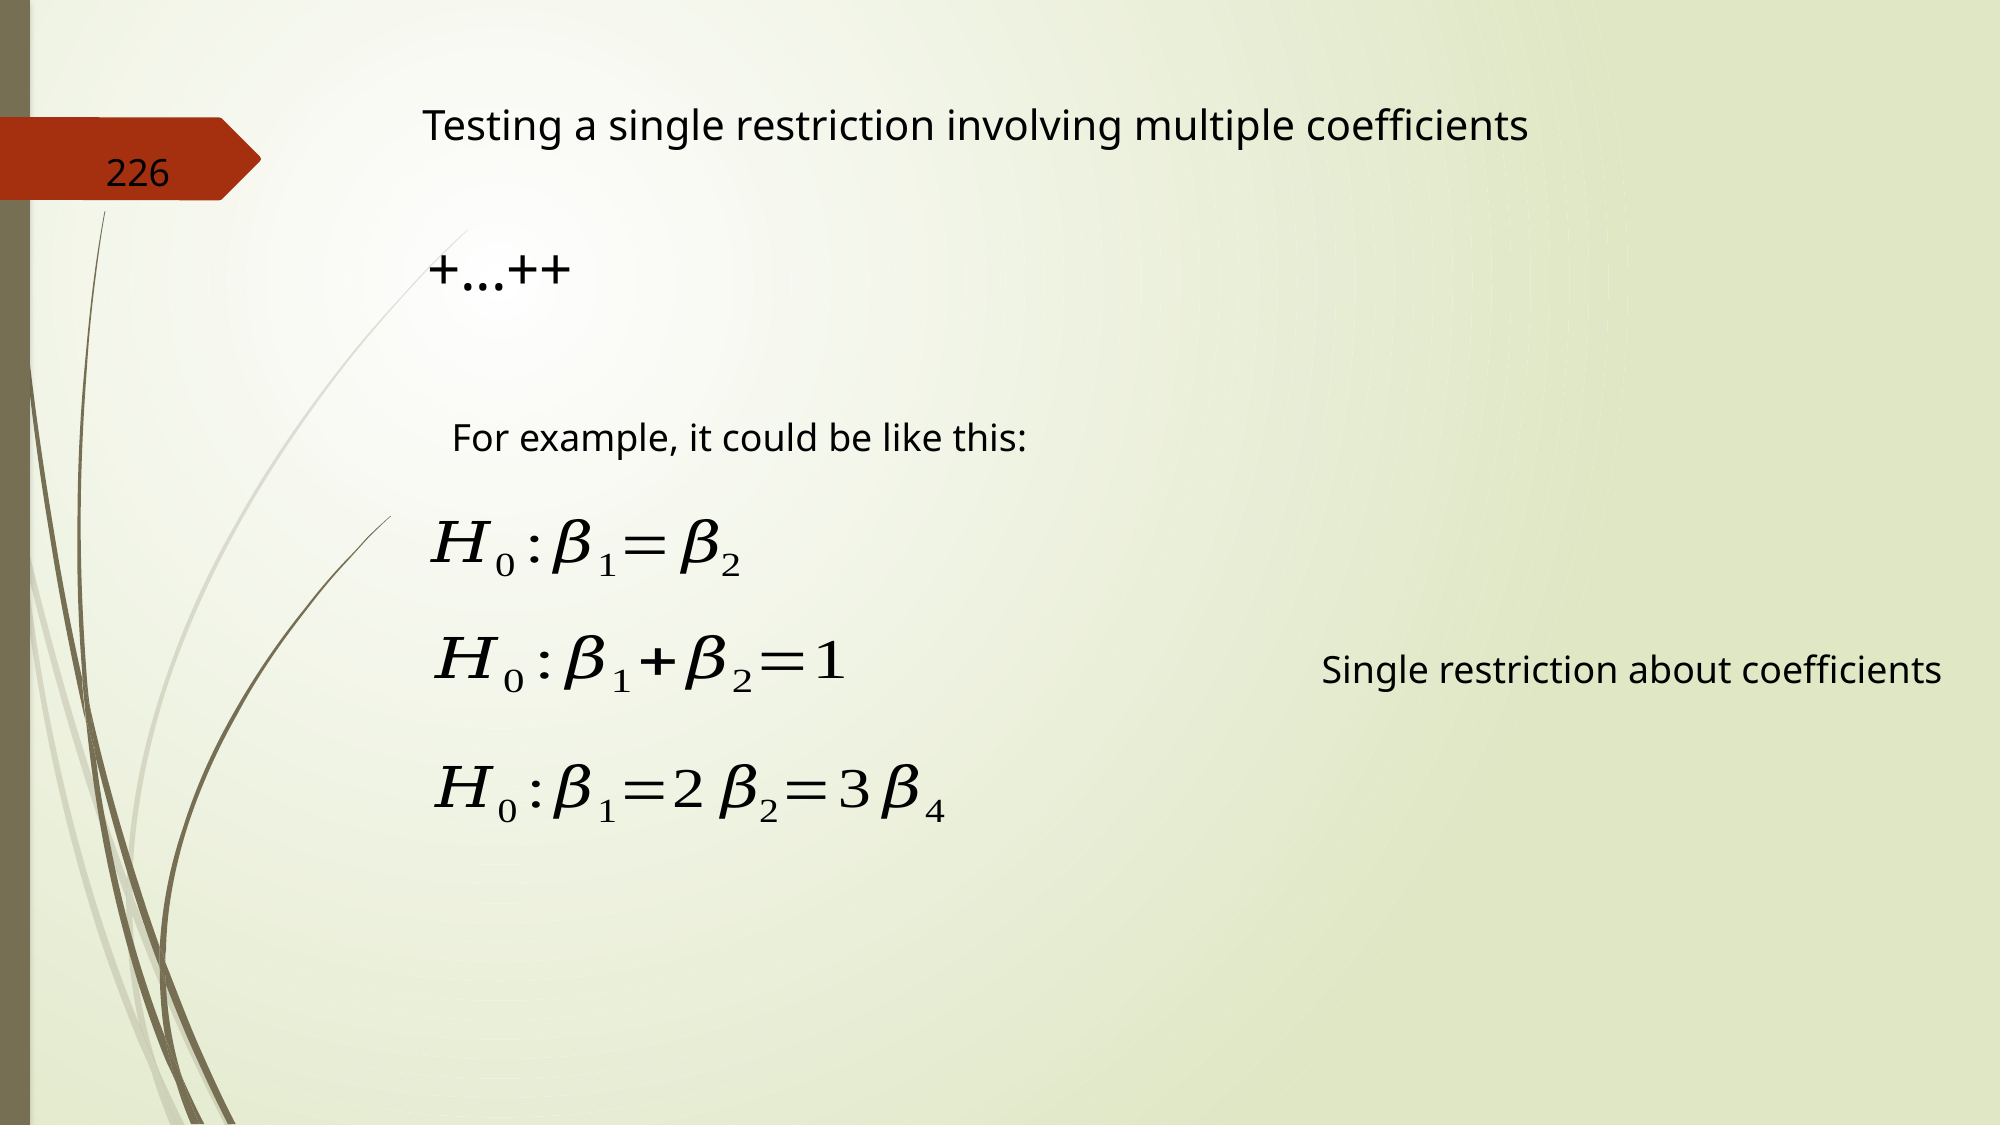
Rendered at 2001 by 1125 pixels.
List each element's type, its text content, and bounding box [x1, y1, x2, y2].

text_box Single restriction about coefficients [1306, 639, 1959, 699]
text_box For example, it could be like this: [436, 407, 1043, 467]
text_box Testing a single restriction involving multiple coefficients [407, 91, 1842, 156]
text_box 226 [91, 141, 186, 202]
